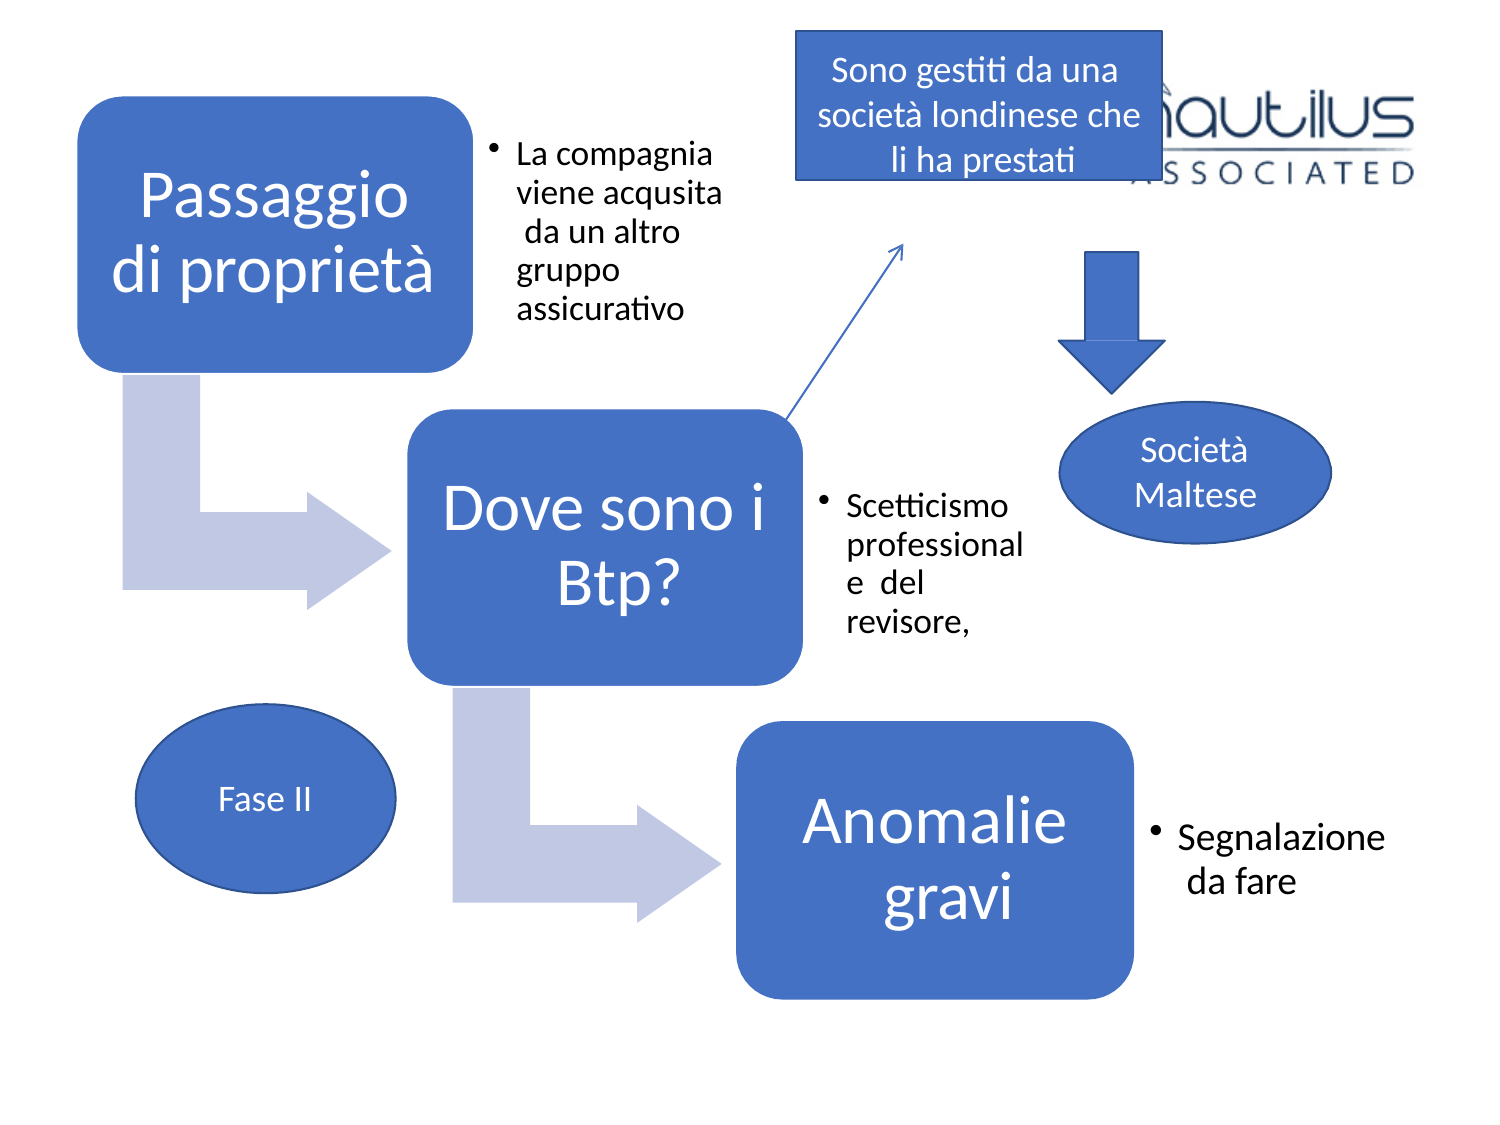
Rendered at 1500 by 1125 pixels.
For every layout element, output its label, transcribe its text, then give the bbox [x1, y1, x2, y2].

text_box Dove sono i Btp? [440, 458, 771, 620]
text_box Società Maltese [1131, 423, 1259, 516]
text_box [135, 704, 396, 894]
text_box [736, 721, 1135, 1000]
text_box [1058, 252, 1165, 394]
text_box Segnalazione da fare [1147, 808, 1390, 902]
text_box [452, 687, 722, 923]
text_box [76, 95, 475, 374]
text_box [122, 374, 392, 611]
text_box [784, 243, 904, 422]
text_box Passaggio di proprietà [109, 145, 442, 307]
text_box Scetticismo professionale del revisore, [816, 481, 1042, 642]
text_box Anomalie gravi [800, 771, 1071, 933]
text_box Fase II [216, 771, 316, 819]
text_box La compagnia viene acqusita da un altro gruppo assicurativo [486, 129, 725, 329]
text_box Sono gestiti da una società londinese che li ha prestati [795, 30, 1162, 180]
text_box [1059, 401, 1332, 544]
picture [998, 40, 1467, 200]
text_box [406, 408, 805, 687]
